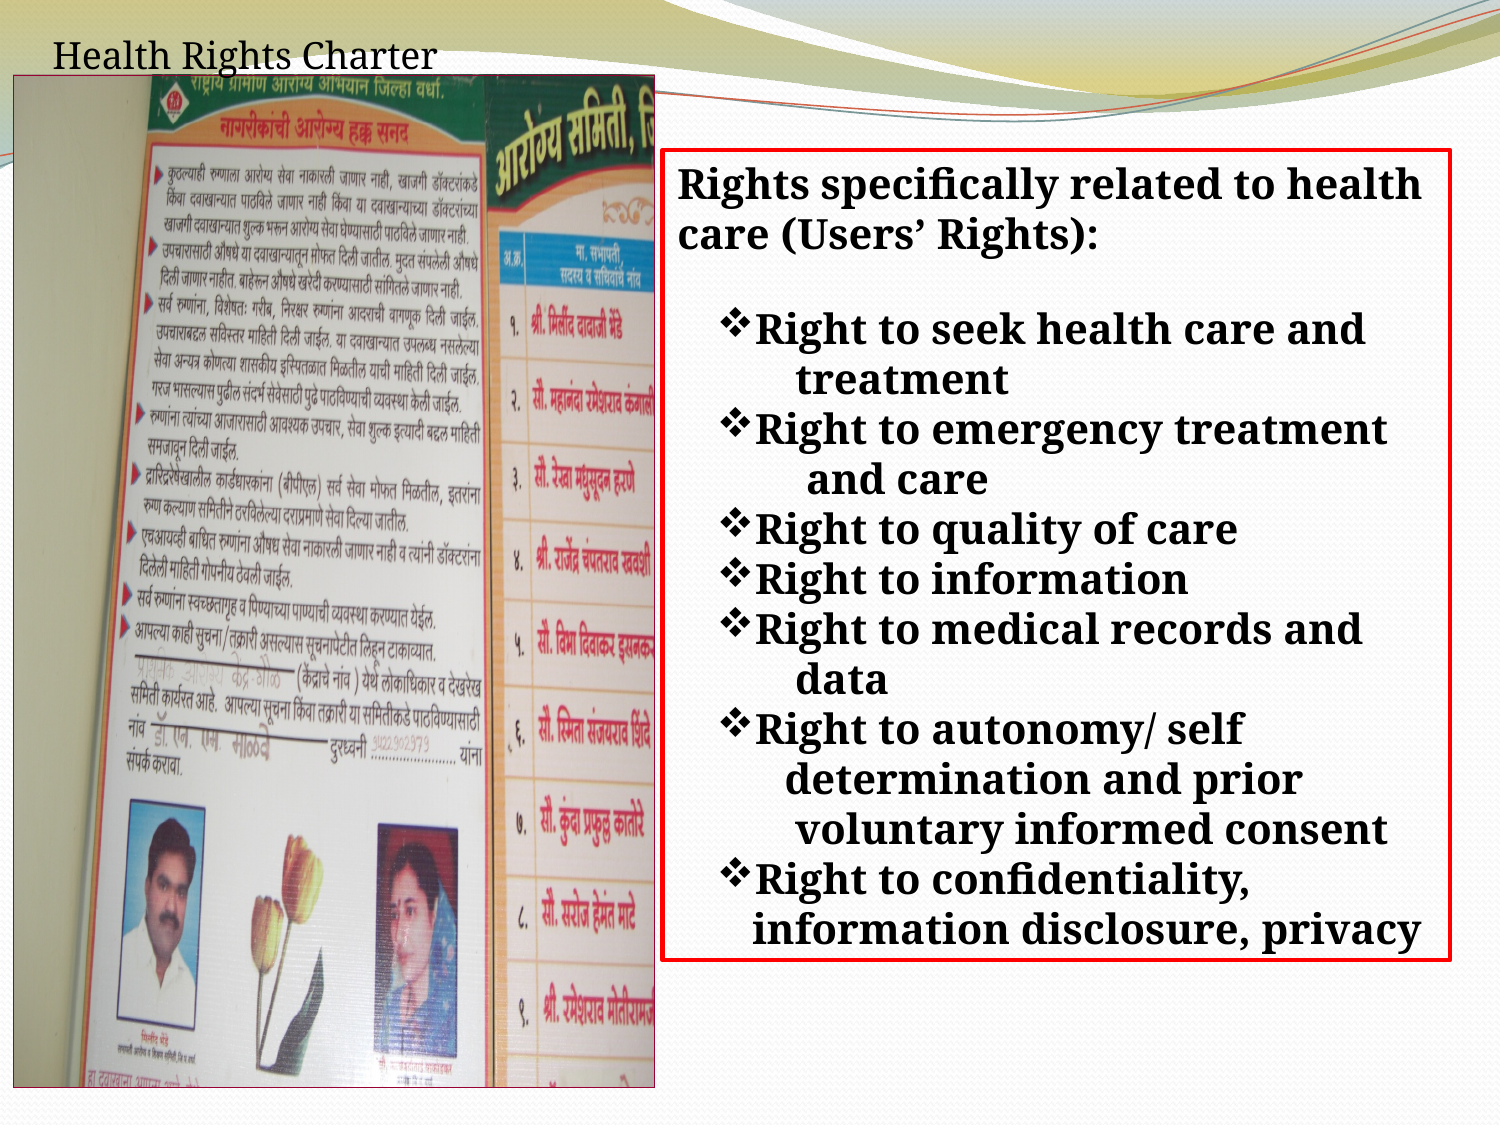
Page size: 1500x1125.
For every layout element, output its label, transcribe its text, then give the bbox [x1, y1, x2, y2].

text_box Rights specifically related to health care (Users’ Rights): Right to seek health care and treatment Right to emergency treatment and care Right to quality of care Right to information Right to medical records and data Right to autonomy/ self determination and prior voluntary informed consent Right to confidentiality, information disclosure, privacy [662, 149, 1450, 961]
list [13, 74, 655, 1088]
text_box Health Rights Charter [37, 24, 600, 74]
